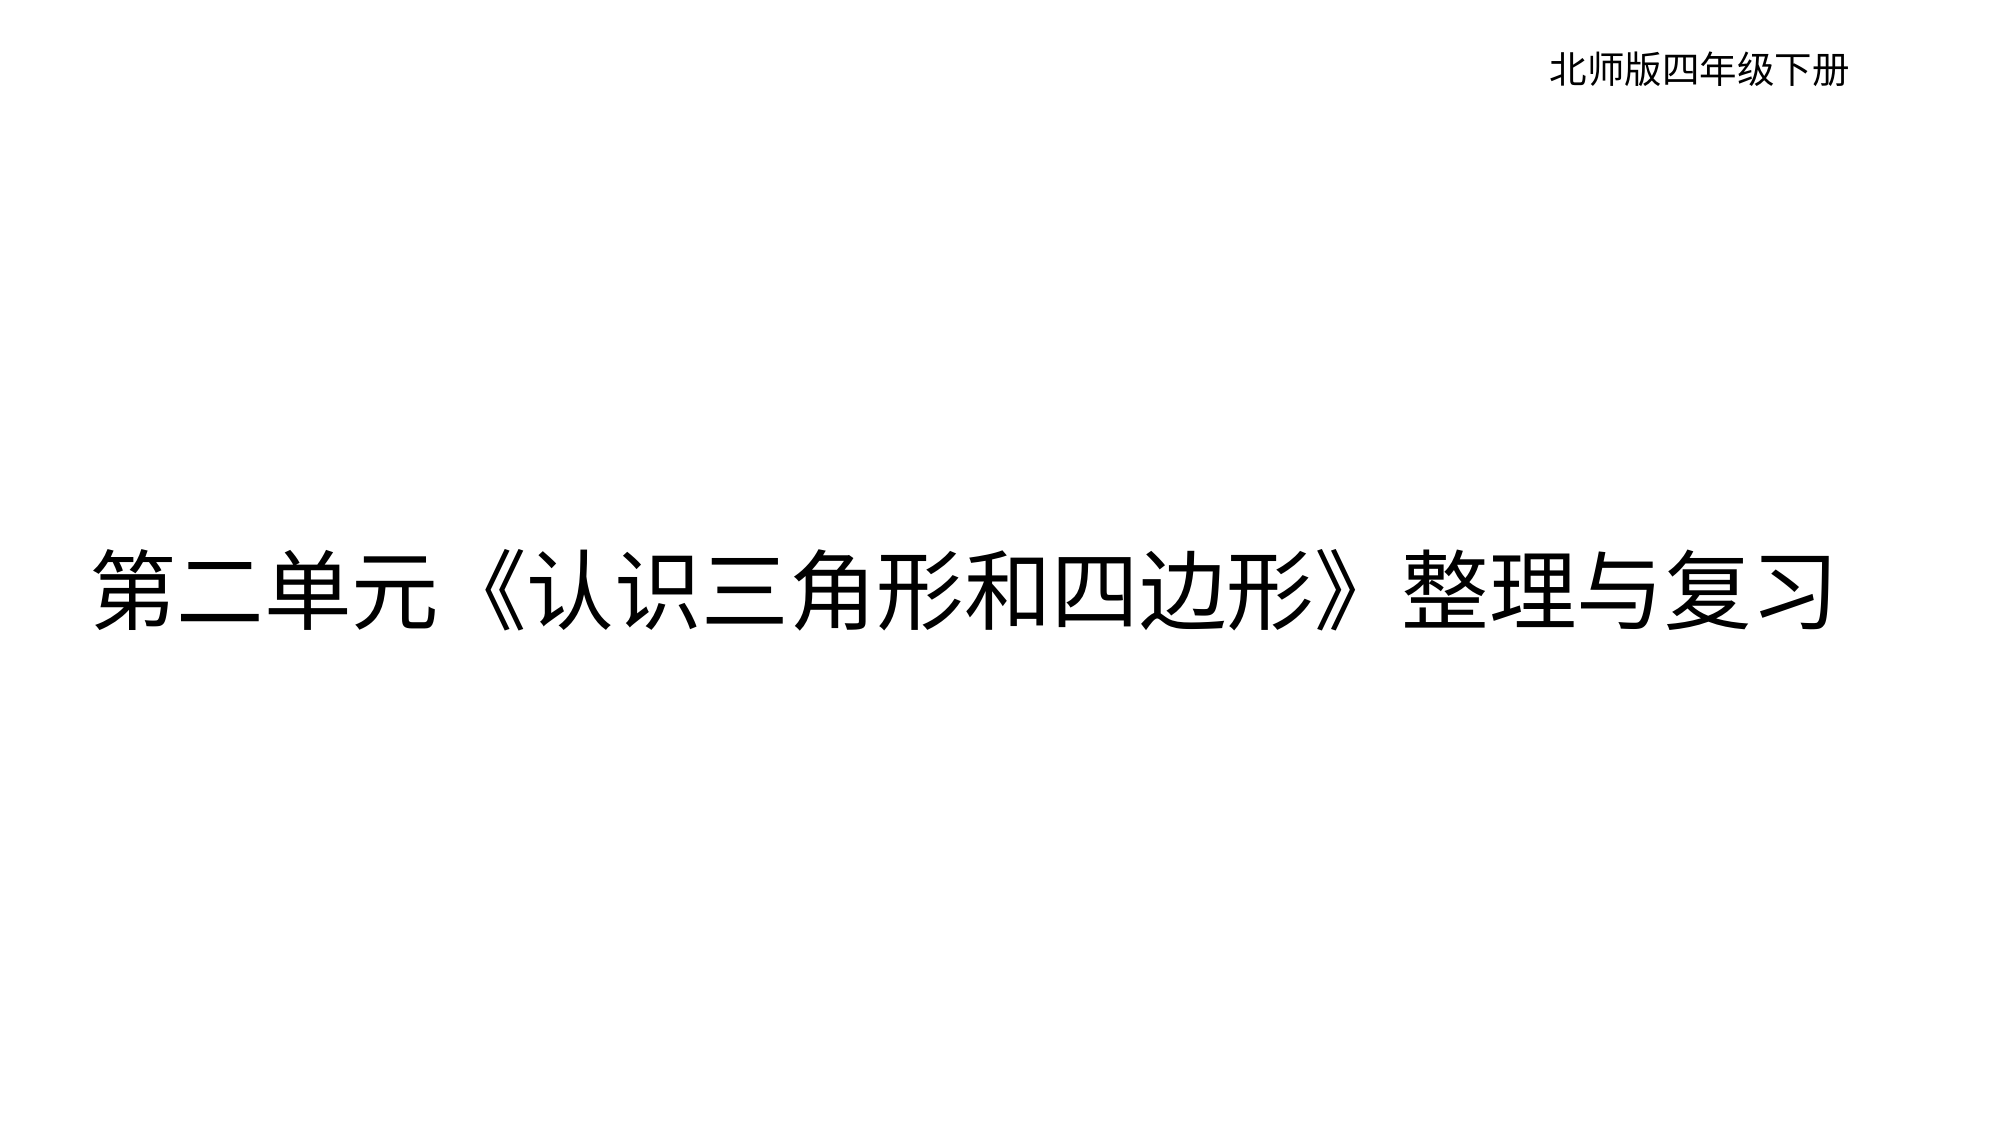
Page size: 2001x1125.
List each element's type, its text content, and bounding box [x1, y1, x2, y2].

text_box 第二单元《认识三角形和四边形》整理与复习 [244, 491, 1685, 632]
text_box 北师版四年级下册 [1533, 26, 1866, 89]
